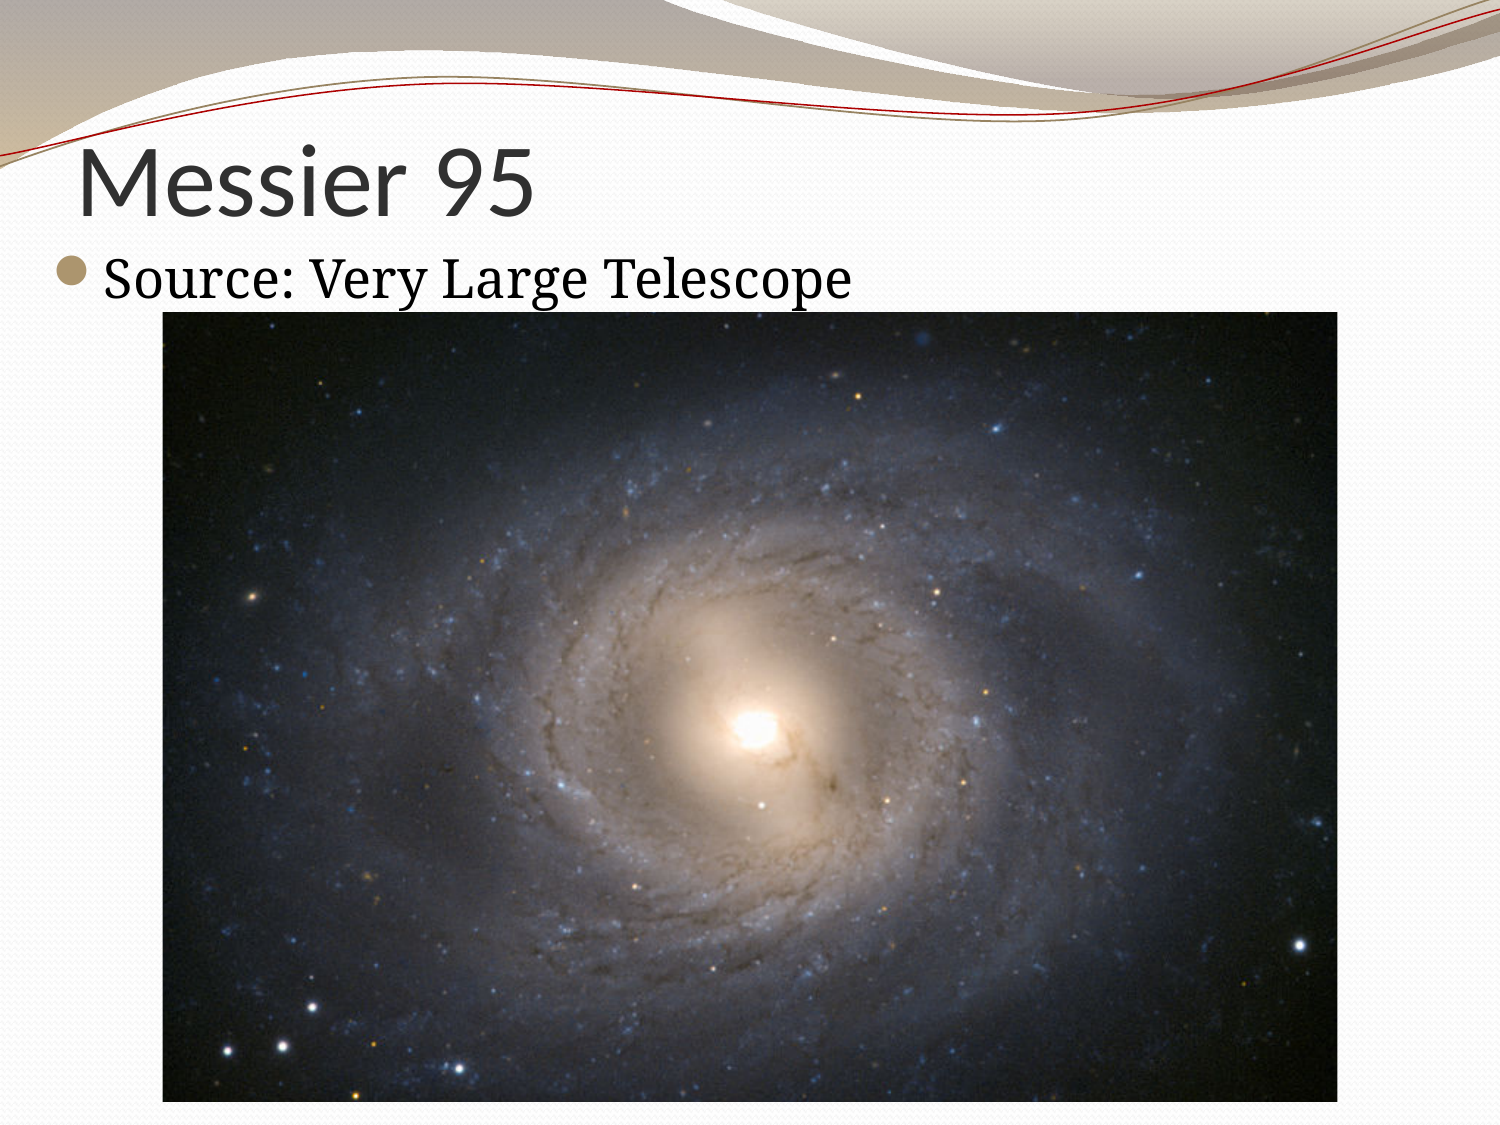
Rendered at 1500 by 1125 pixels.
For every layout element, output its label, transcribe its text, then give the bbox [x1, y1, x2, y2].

list Source: Very Large Telescope [37, 237, 1500, 1038]
picture [162, 312, 1338, 1102]
title Messier 95 [75, 62, 1425, 237]
